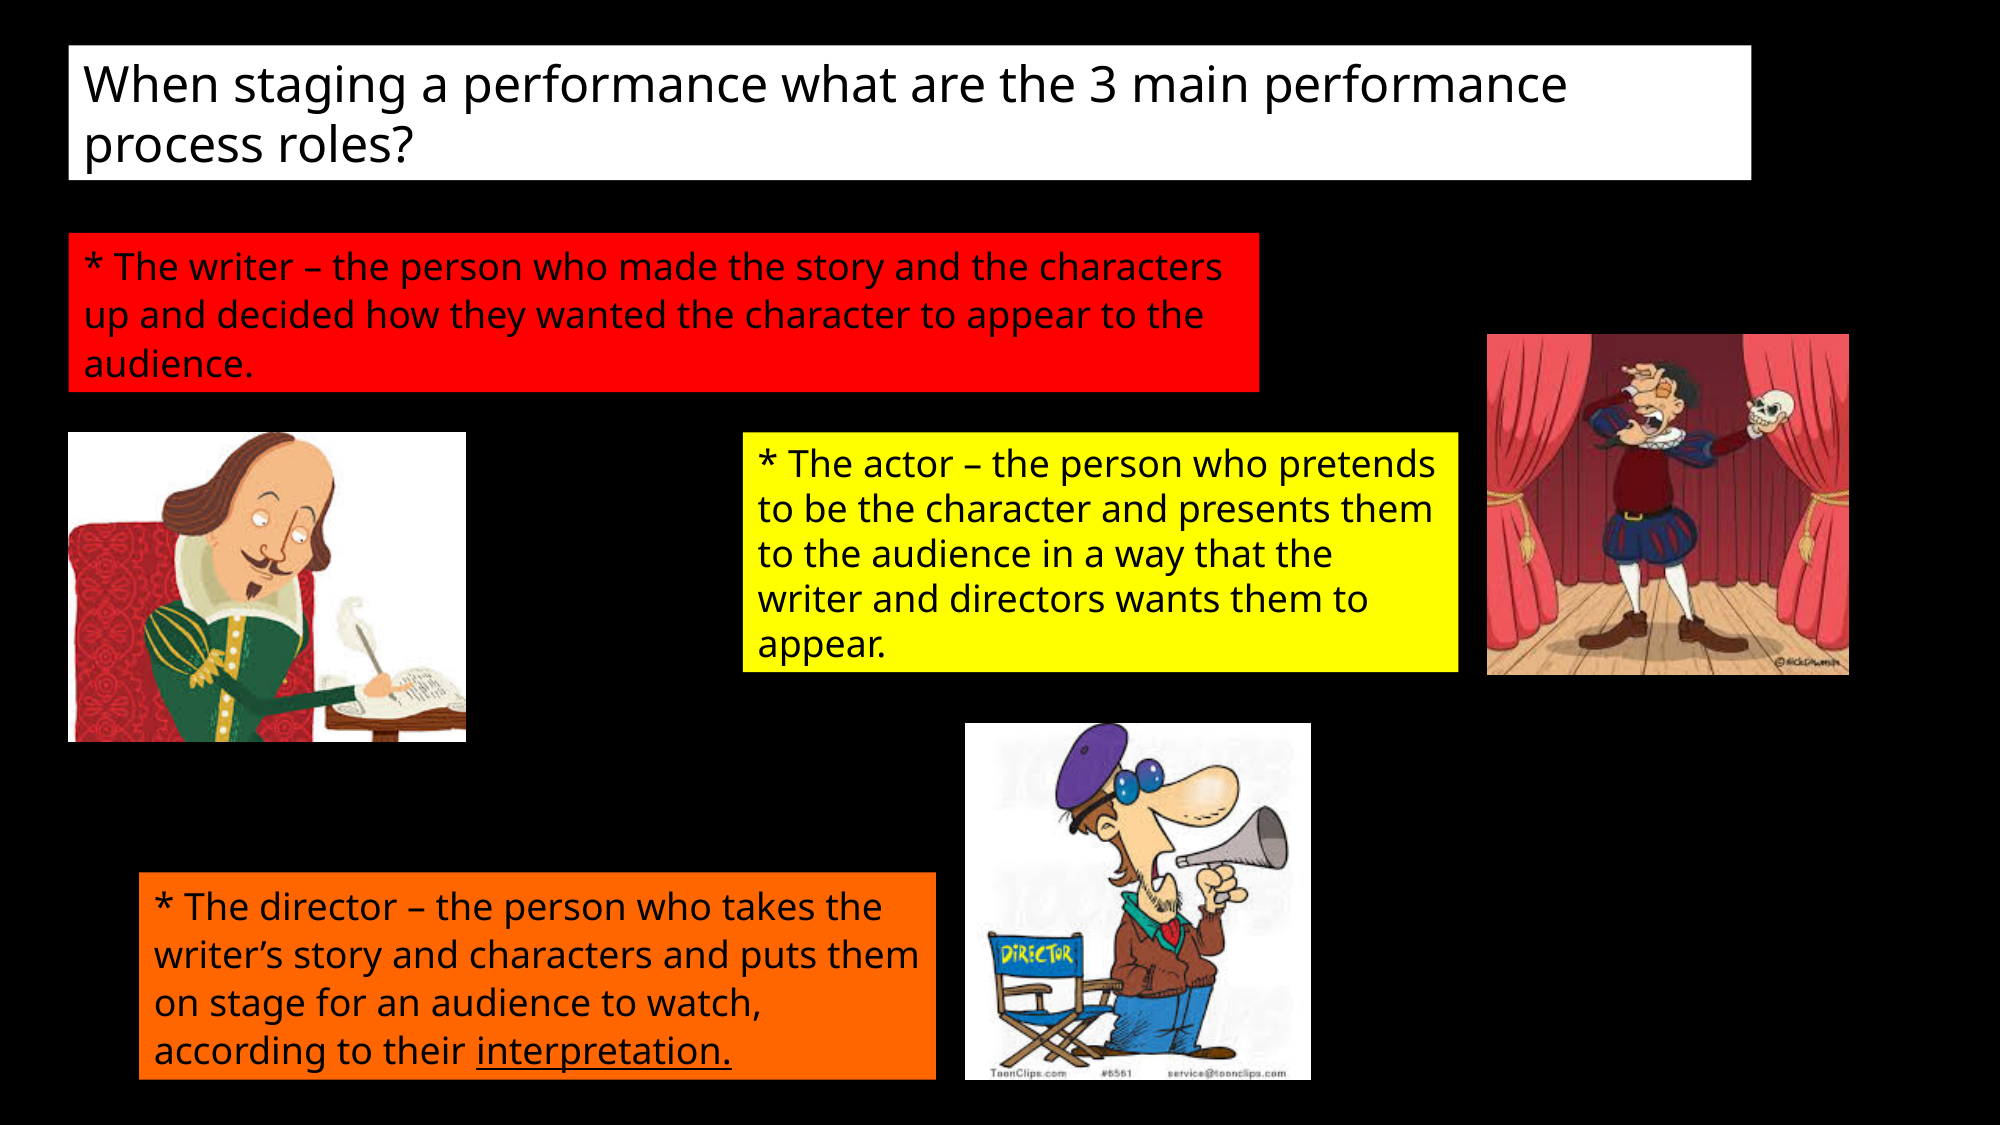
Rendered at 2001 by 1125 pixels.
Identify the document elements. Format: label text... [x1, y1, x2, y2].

text_box * The director – the person who takes the writer’s story and characters and puts them on stage for an audience to watch, according to their interpretation. [139, 872, 936, 1080]
text_box * The actor – the person who pretends to be the character and presents them to the audience in a way that the writer and directors wants them to appear. [742, 432, 1459, 673]
picture [1487, 334, 1849, 675]
picture [965, 723, 1311, 1080]
text_box * The writer – the person who made the story and the characters up and decided how they wanted the character to appear to the audience. [68, 232, 1260, 393]
text_box When staging a performance what are the 3 main performance process roles? [68, 45, 1752, 181]
picture [68, 432, 466, 742]
